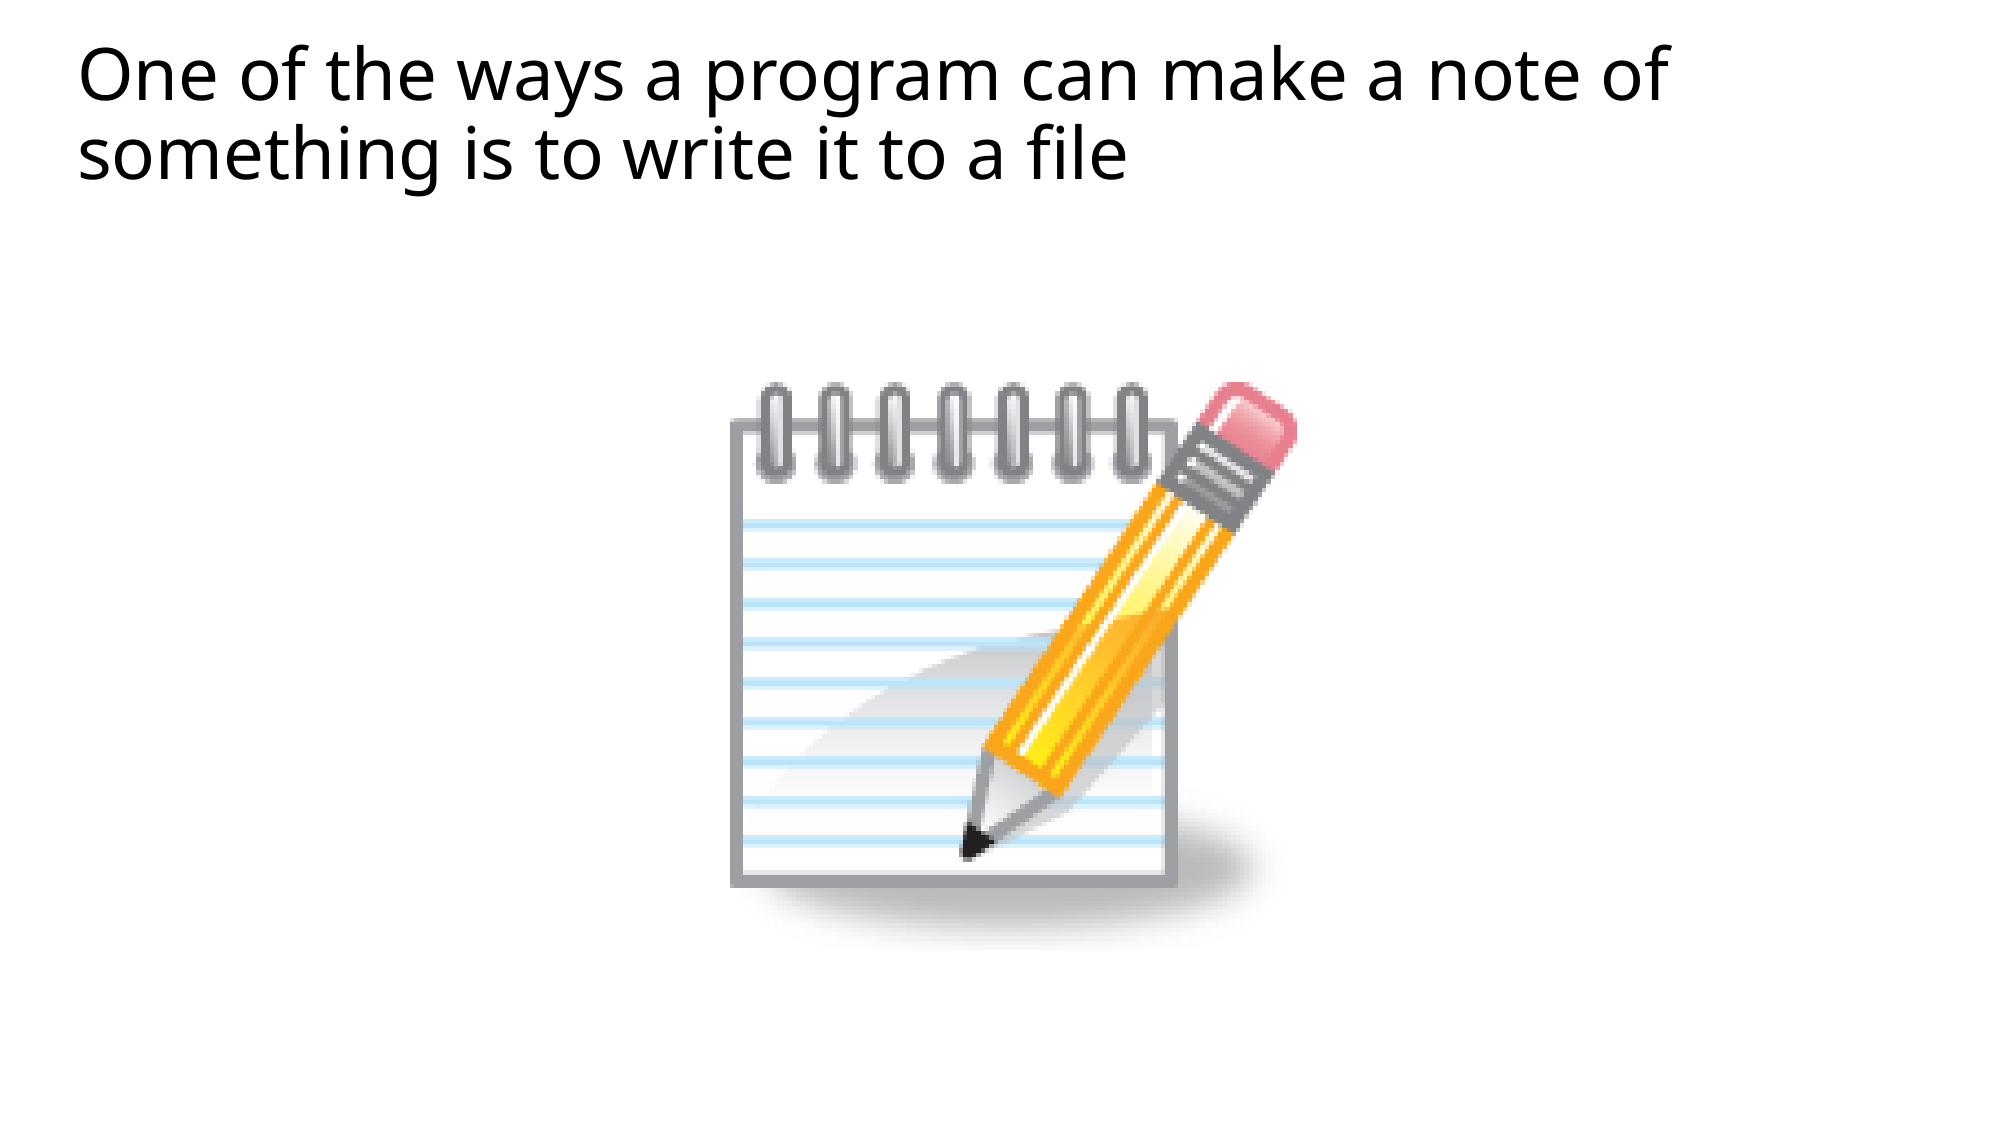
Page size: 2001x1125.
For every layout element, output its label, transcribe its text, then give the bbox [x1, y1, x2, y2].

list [690, 316, 1325, 951]
title One of the ways a program can make a note of something is to write it to a file [62, 29, 1953, 205]
